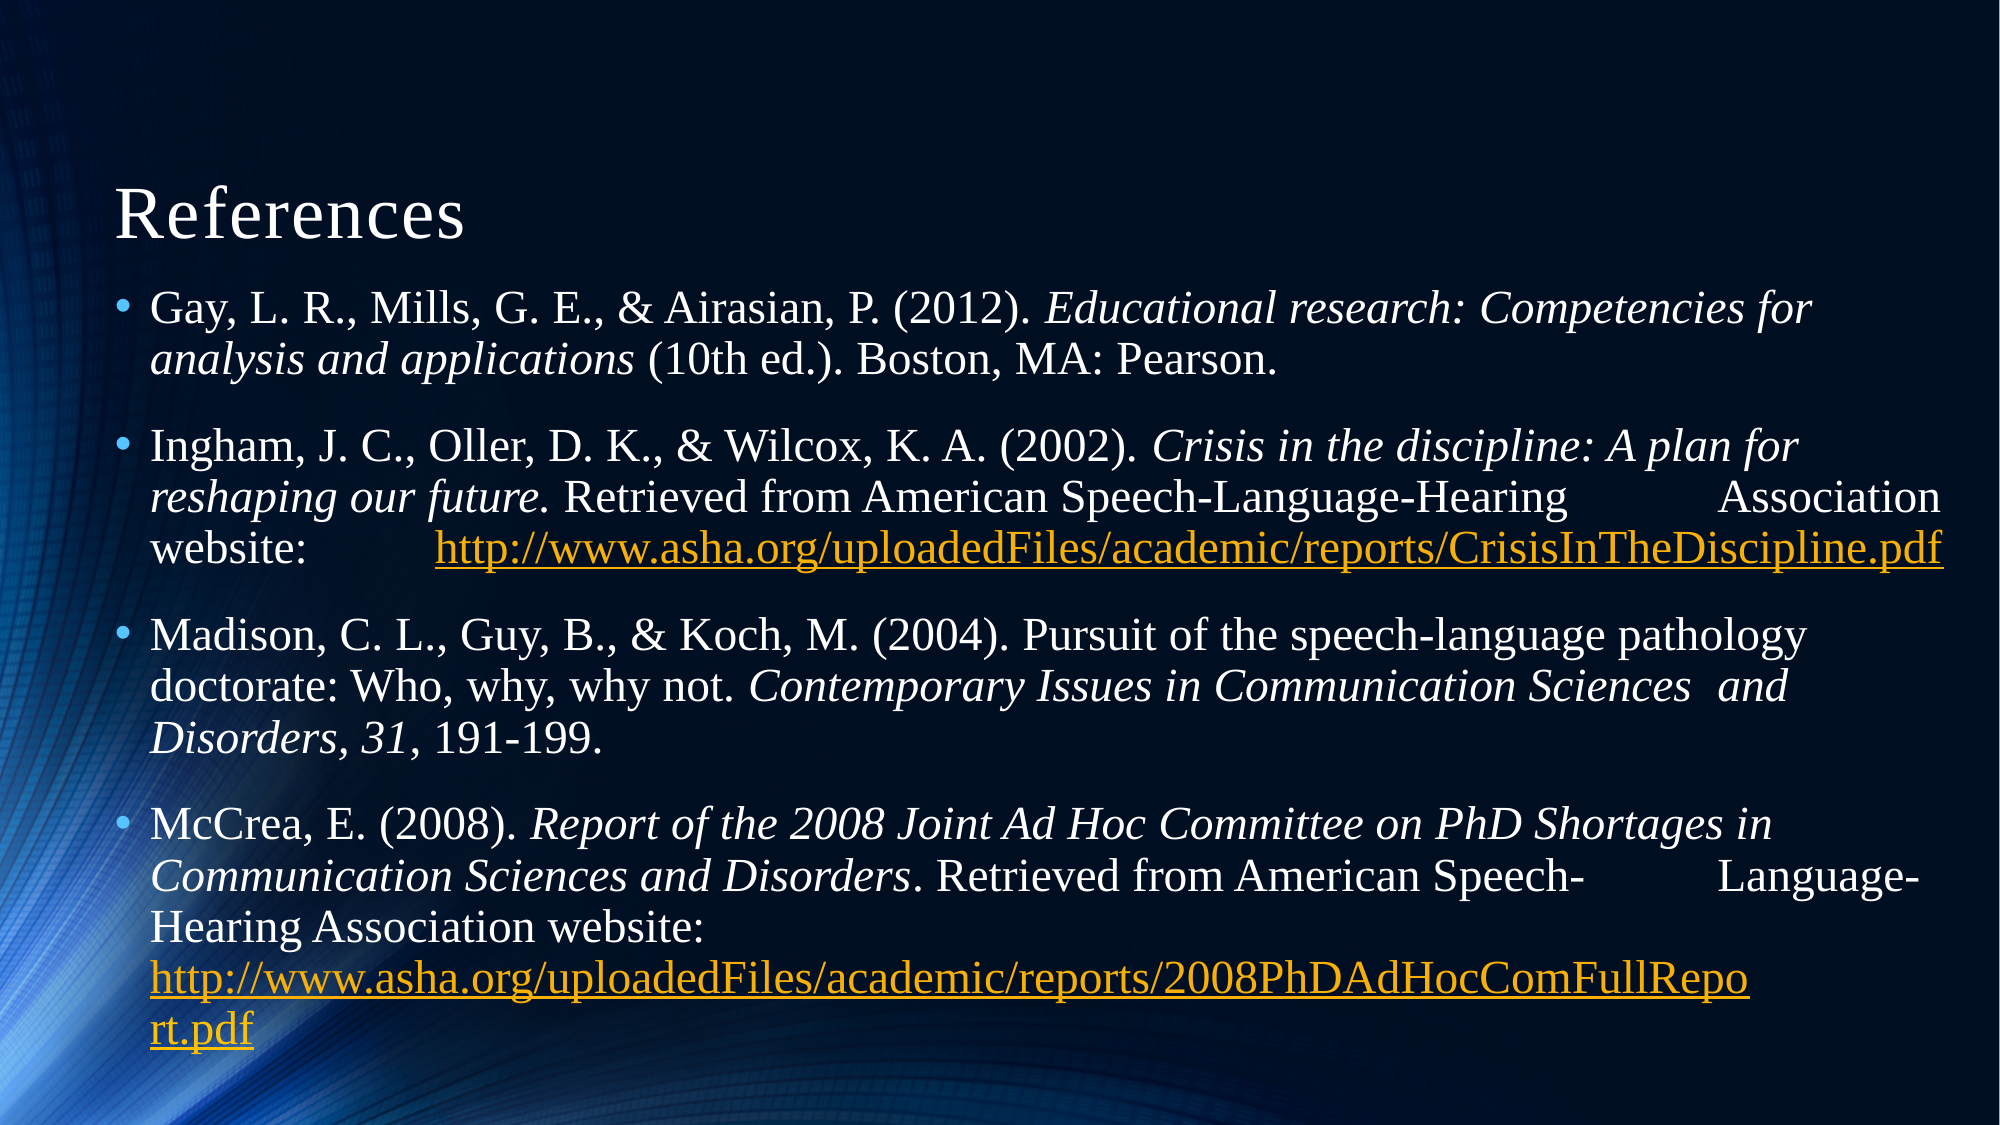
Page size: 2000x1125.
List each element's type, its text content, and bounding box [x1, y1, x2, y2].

picture [0, 0, 2000, 1125]
list Gay, L. R., Mills, G. E., & Airasian, P. (2012). Educational research: Competencies for analysis and applications (10th ed.). Boston, MA: Pearson. Ingham, J. C., Oller, D. K., & Wilcox, K. A. (2002). Crisis in the discipline: A plan for reshaping our future. Retrieved from American Speech-Language-Hearing Association website: http://www.asha.org/uploadedFiles/academic/reports/CrisisInTheDiscipline.pdf Madison, C. L., Guy, B., & Koch, M. (2004). Pursuit of the speech-language pathology doctorate: Who, why, why not. Contemporary Issues in Communication Sciences and Disorders, 31, 191-199. McCrea, E. (2008). Report of the 2008 Joint Ad Hoc Committee on PhD Shortages in Communication Sciences and Disorders. Retrieved from American Speech- Language-Hearing Association website: http://www.asha.org/uploadedFiles/academic/reports/2008PhDAdHocComFullRepo rt.pdf [99, 275, 1967, 1075]
title References [99, 75, 1900, 263]
